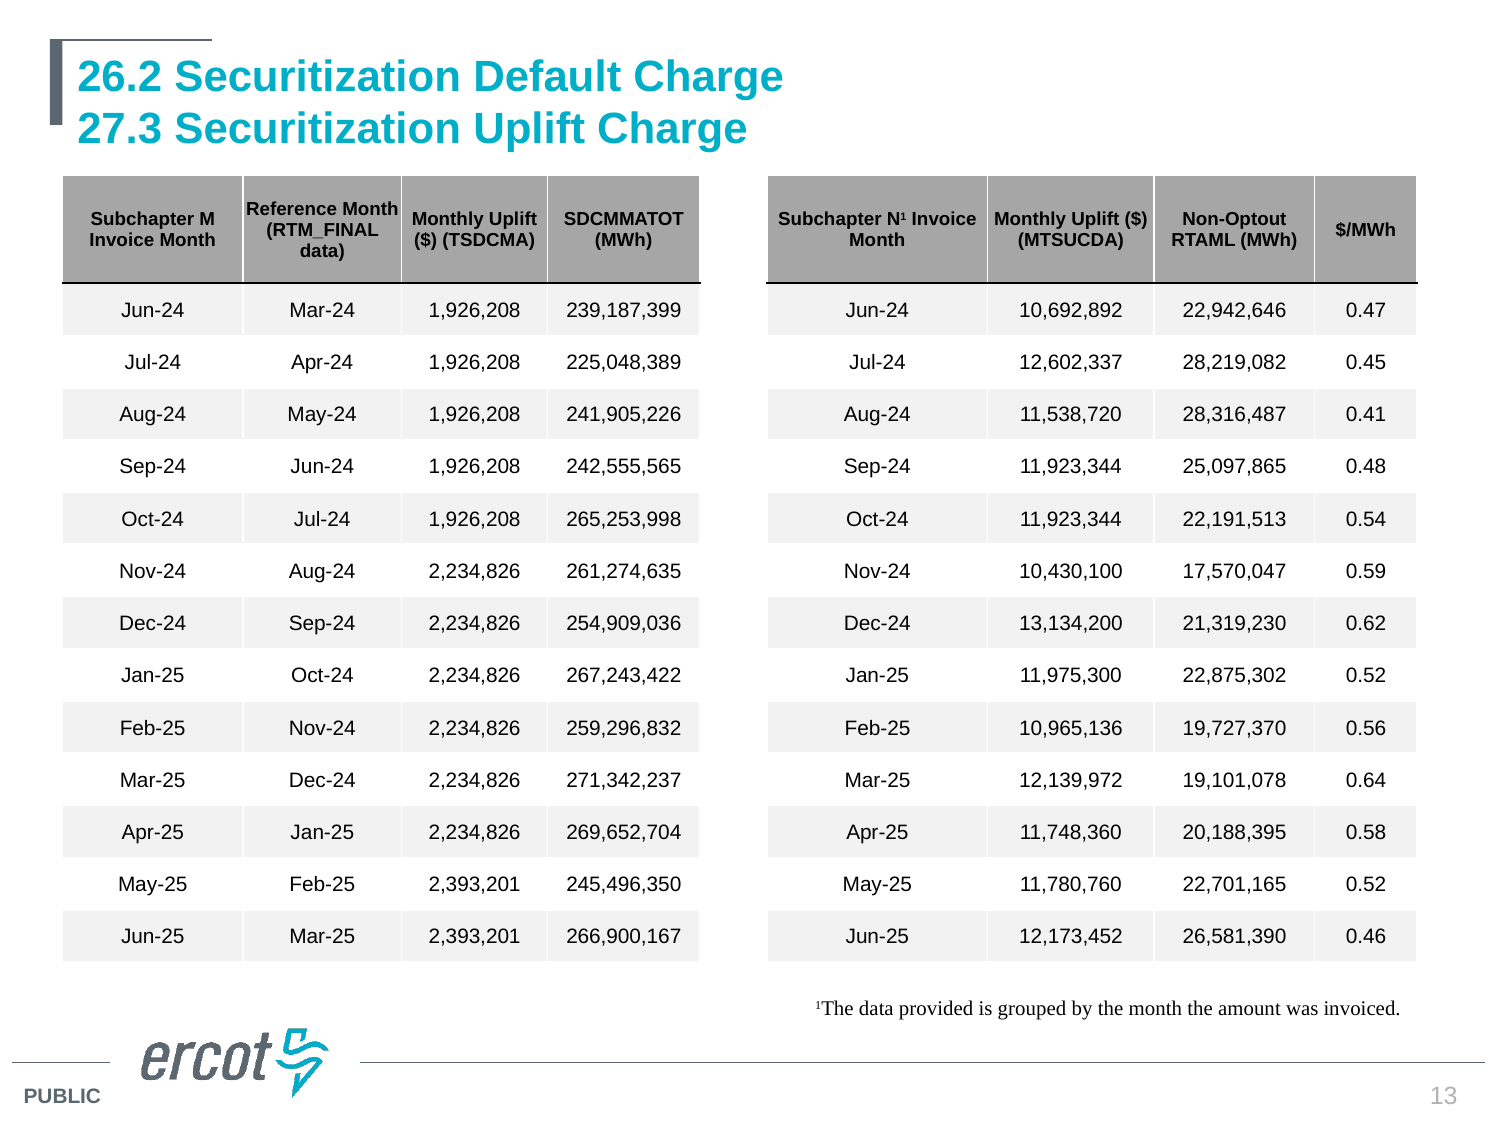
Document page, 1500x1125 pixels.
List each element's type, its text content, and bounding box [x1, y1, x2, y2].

table_cell 2,393,201 [402, 911, 547, 961]
table_cell 20,188,395 [1155, 806, 1314, 857]
table_cell Feb-25 [63, 702, 242, 752]
table_cell Jul-24 [244, 493, 401, 543]
table_cell 11,748,360 [988, 806, 1153, 857]
table_cell 11,923,344 [988, 441, 1153, 491]
table_cell Jul-24 [768, 336, 987, 387]
table_cell Aug-24 [244, 545, 401, 596]
table_cell 241,905,226 [548, 389, 699, 439]
table_header Reference Month (RTM_FINAL data) [244, 176, 401, 282]
table_cell 11,975,300 [988, 650, 1153, 700]
title 26.2 Securitization Default Charge 27.3 Securitization Uplift Charge [62, 39, 1450, 150]
table_cell 10,692,892 [988, 284, 1153, 335]
table_cell 271,342,237 [548, 754, 699, 804]
table_cell Dec-24 [244, 754, 401, 804]
table_cell 0.46 [1315, 911, 1416, 961]
table_cell 19,101,078 [1155, 754, 1314, 804]
table_cell 269,652,704 [548, 806, 699, 857]
table_cell 2,234,826 [402, 754, 547, 804]
table_cell 2,393,201 [402, 858, 547, 909]
table_cell 261,274,635 [548, 545, 699, 596]
table_cell 1,926,208 [402, 441, 547, 491]
table_cell 0.62 [1315, 597, 1416, 648]
table_cell Jun-25 [63, 911, 242, 961]
table_cell 11,780,760 [988, 858, 1153, 909]
table_cell Jan-25 [768, 650, 987, 700]
table_cell 245,496,350 [548, 858, 699, 909]
table_cell Mar-25 [63, 754, 242, 804]
table_cell 0.58 [1315, 806, 1416, 857]
table_cell 12,602,337 [988, 336, 1153, 387]
table_cell 26,581,390 [1155, 911, 1314, 961]
table_cell 265,253,998 [548, 493, 699, 543]
table_cell 2,234,826 [402, 650, 547, 700]
table_cell 0.52 [1315, 650, 1416, 700]
table_cell Apr-24 [244, 336, 401, 387]
table_cell Feb-25 [244, 858, 401, 909]
table_cell Mar-25 [244, 911, 401, 961]
table_cell 11,923,344 [988, 493, 1153, 543]
table_cell Mar-25 [768, 754, 987, 804]
table_cell 25,097,865 [1155, 441, 1314, 491]
table_cell 28,219,082 [1155, 336, 1314, 387]
table_cell Jun-24 [63, 284, 242, 335]
table_cell Jun-25 [768, 911, 987, 961]
table_cell 1,926,208 [402, 493, 547, 543]
table_cell 2,234,826 [402, 597, 547, 648]
table_cell Jan-25 [244, 806, 401, 857]
table_cell Aug-24 [768, 389, 987, 439]
table_cell 0.54 [1315, 493, 1416, 543]
table_cell 1,926,208 [402, 284, 547, 335]
table_cell Sep-24 [768, 441, 987, 491]
table_cell 2,234,826 [402, 545, 547, 596]
table_cell Feb-25 [768, 702, 987, 752]
table_cell 254,909,036 [548, 597, 699, 648]
table_header $/MWh [1315, 176, 1416, 282]
table_cell 266,900,167 [548, 911, 699, 961]
table_cell 1,926,208 [402, 336, 547, 387]
table_cell 0.41 [1315, 389, 1416, 439]
table_cell Nov-24 [768, 545, 987, 596]
table_cell Aug-24 [63, 389, 242, 439]
table_cell Nov-24 [244, 702, 401, 752]
table_cell 225,048,389 [548, 336, 699, 387]
table_cell 0.64 [1315, 754, 1416, 804]
table_cell 0.59 [1315, 545, 1416, 596]
table_cell May-25 [63, 858, 242, 909]
table_cell Mar-24 [244, 284, 401, 335]
table_cell Nov-24 [63, 545, 242, 596]
table_header SDCMMATOT (MWh) [548, 176, 699, 282]
table_header Subchapter M Invoice Month [63, 176, 242, 282]
table_cell Jan-25 [63, 650, 242, 700]
table_cell Jun-24 [244, 441, 401, 491]
table_cell 0.47 [1315, 284, 1416, 335]
table_cell 10,430,100 [988, 545, 1153, 596]
table_cell Oct-24 [244, 650, 401, 700]
table_header Monthly Uplift ($) (TSDCMA) [402, 176, 547, 282]
table_cell 259,296,832 [548, 702, 699, 752]
table_cell Sep-24 [63, 441, 242, 491]
table_cell Apr-25 [63, 806, 242, 857]
table_cell 242,555,565 [548, 441, 699, 491]
table_cell Sep-24 [244, 597, 401, 648]
table_cell 0.56 [1315, 702, 1416, 752]
table_cell 28,316,487 [1155, 389, 1314, 439]
table_cell 12,173,452 [988, 911, 1153, 961]
table_cell 22,942,646 [1155, 284, 1314, 335]
table_header Monthly Uplift ($) (MTSUCDA) [988, 176, 1153, 282]
table_cell Oct-24 [63, 493, 242, 543]
table_cell 22,191,513 [1155, 493, 1314, 543]
slide_number 13 [1400, 1076, 1488, 1113]
table_cell Jun-24 [768, 284, 987, 335]
table_cell 239,187,399 [548, 284, 699, 335]
table_header Subchapter N1 Invoice Month [768, 176, 987, 282]
table_cell 11,538,720 [988, 389, 1153, 439]
table_cell 12,139,972 [988, 754, 1153, 804]
picture [137, 1024, 332, 1100]
table_cell 22,875,302 [1155, 650, 1314, 700]
table_cell 1,926,208 [402, 389, 547, 439]
table_cell 0.48 [1315, 441, 1416, 491]
table_cell 21,319,230 [1155, 597, 1314, 648]
table_cell 19,727,370 [1155, 702, 1314, 752]
table_cell 2,234,826 [402, 702, 547, 752]
table_cell 17,570,047 [1155, 545, 1314, 596]
table_cell 22,701,165 [1155, 858, 1314, 909]
text_box 1The data provided is grouped by the month the amount was invoiced. [800, 987, 1422, 1028]
table_cell 2,234,826 [402, 806, 547, 857]
table_header Non-Optout RTAML (MWh) [1155, 176, 1314, 282]
table_cell Dec-24 [63, 597, 242, 648]
table_cell Apr-25 [768, 806, 987, 857]
table_cell Oct-24 [768, 493, 987, 543]
table_cell 10,965,136 [988, 702, 1153, 752]
table_cell 0.45 [1315, 336, 1416, 387]
table_cell 267,243,422 [548, 650, 699, 700]
table_cell 0.52 [1315, 858, 1416, 909]
table_cell Dec-24 [768, 597, 987, 648]
table_cell May-25 [768, 858, 987, 909]
table_cell May-24 [244, 389, 401, 439]
table_cell Jul-24 [63, 336, 242, 387]
table_cell 13,134,200 [988, 597, 1153, 648]
